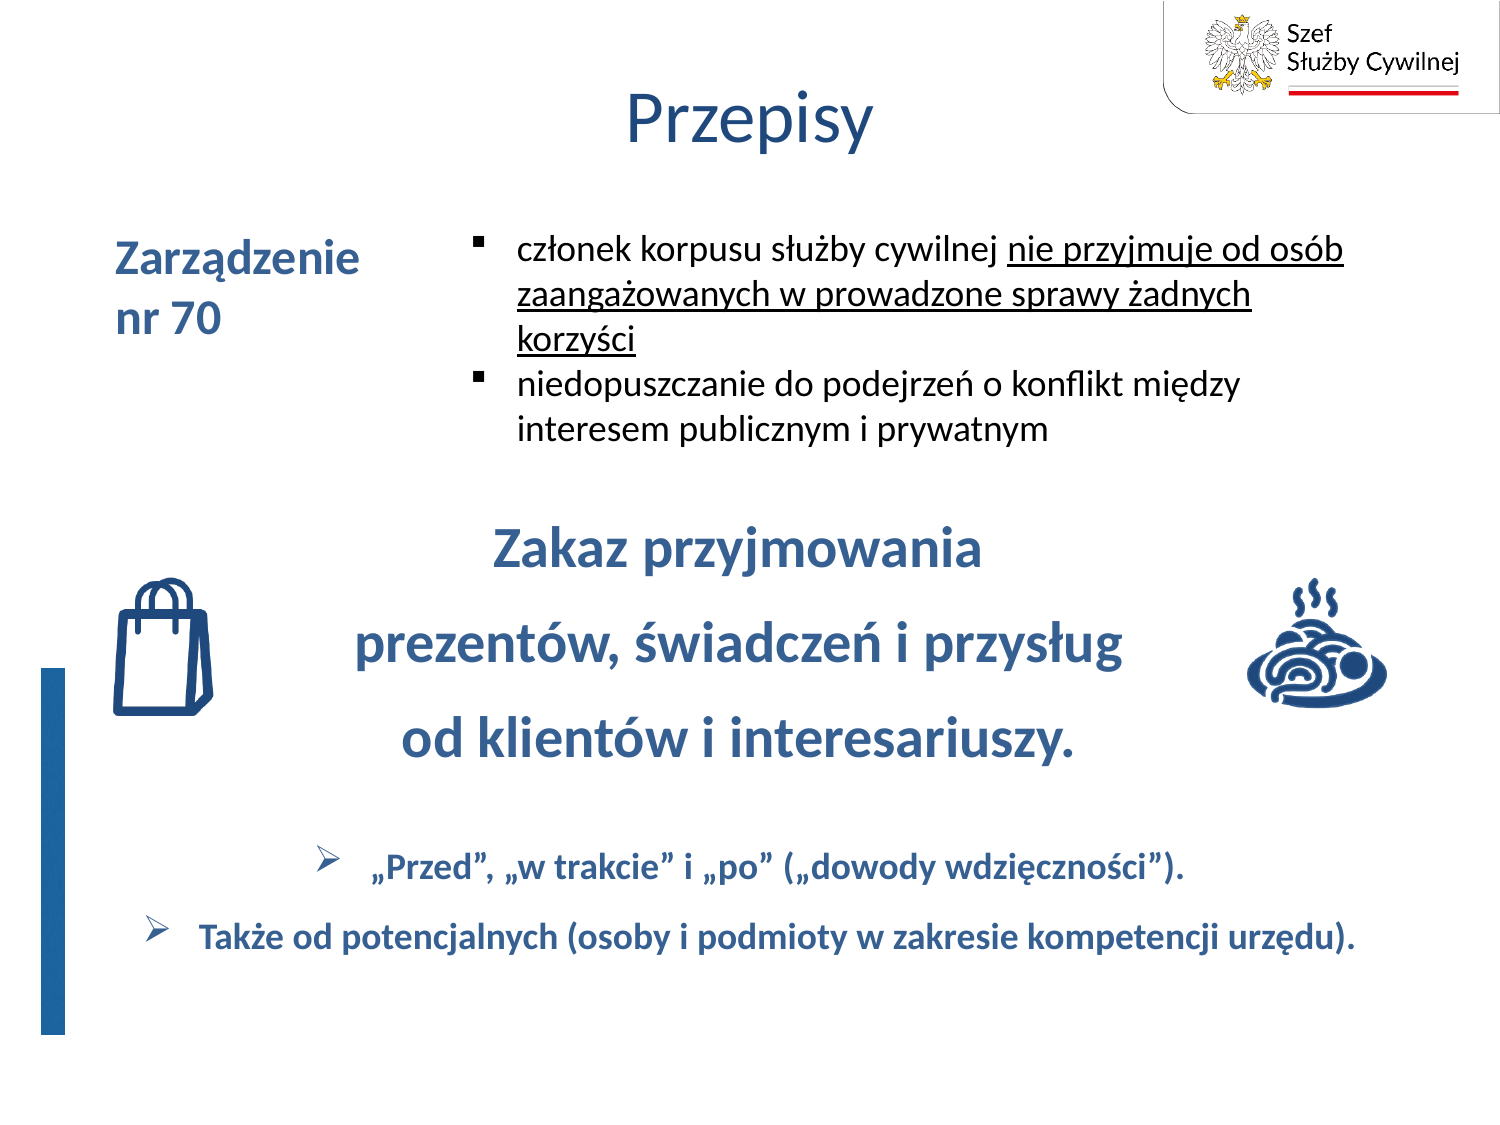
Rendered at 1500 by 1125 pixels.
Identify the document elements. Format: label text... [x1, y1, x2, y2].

picture [1163, 0, 1500, 114]
text_box „Przed”, „w trakcie” i „po” („dowody wdzięczności”). Także od potencjalnych (osoby i podmioty w zakresie kompetencji urzędu). [100, 834, 1400, 964]
text_box Zakaz przyjmowania prezentów, świadczeń i przysług od klientów i interesariuszy. [242, 501, 1235, 793]
text_box członek korpusu służby cywilnej nie przyjmuje od osób zaangażowanych w prowadzone sprawy żadnych korzyści niedopuszczanie do podejrzeń o konflikt między interesem publicznym i prywatnym [455, 217, 1365, 457]
title Przepisy [100, 60, 1400, 185]
picture [41, 668, 65, 1035]
picture [1241, 566, 1392, 718]
picture [86, 571, 238, 722]
text_box Zarządzenie nr 70 [100, 216, 432, 417]
